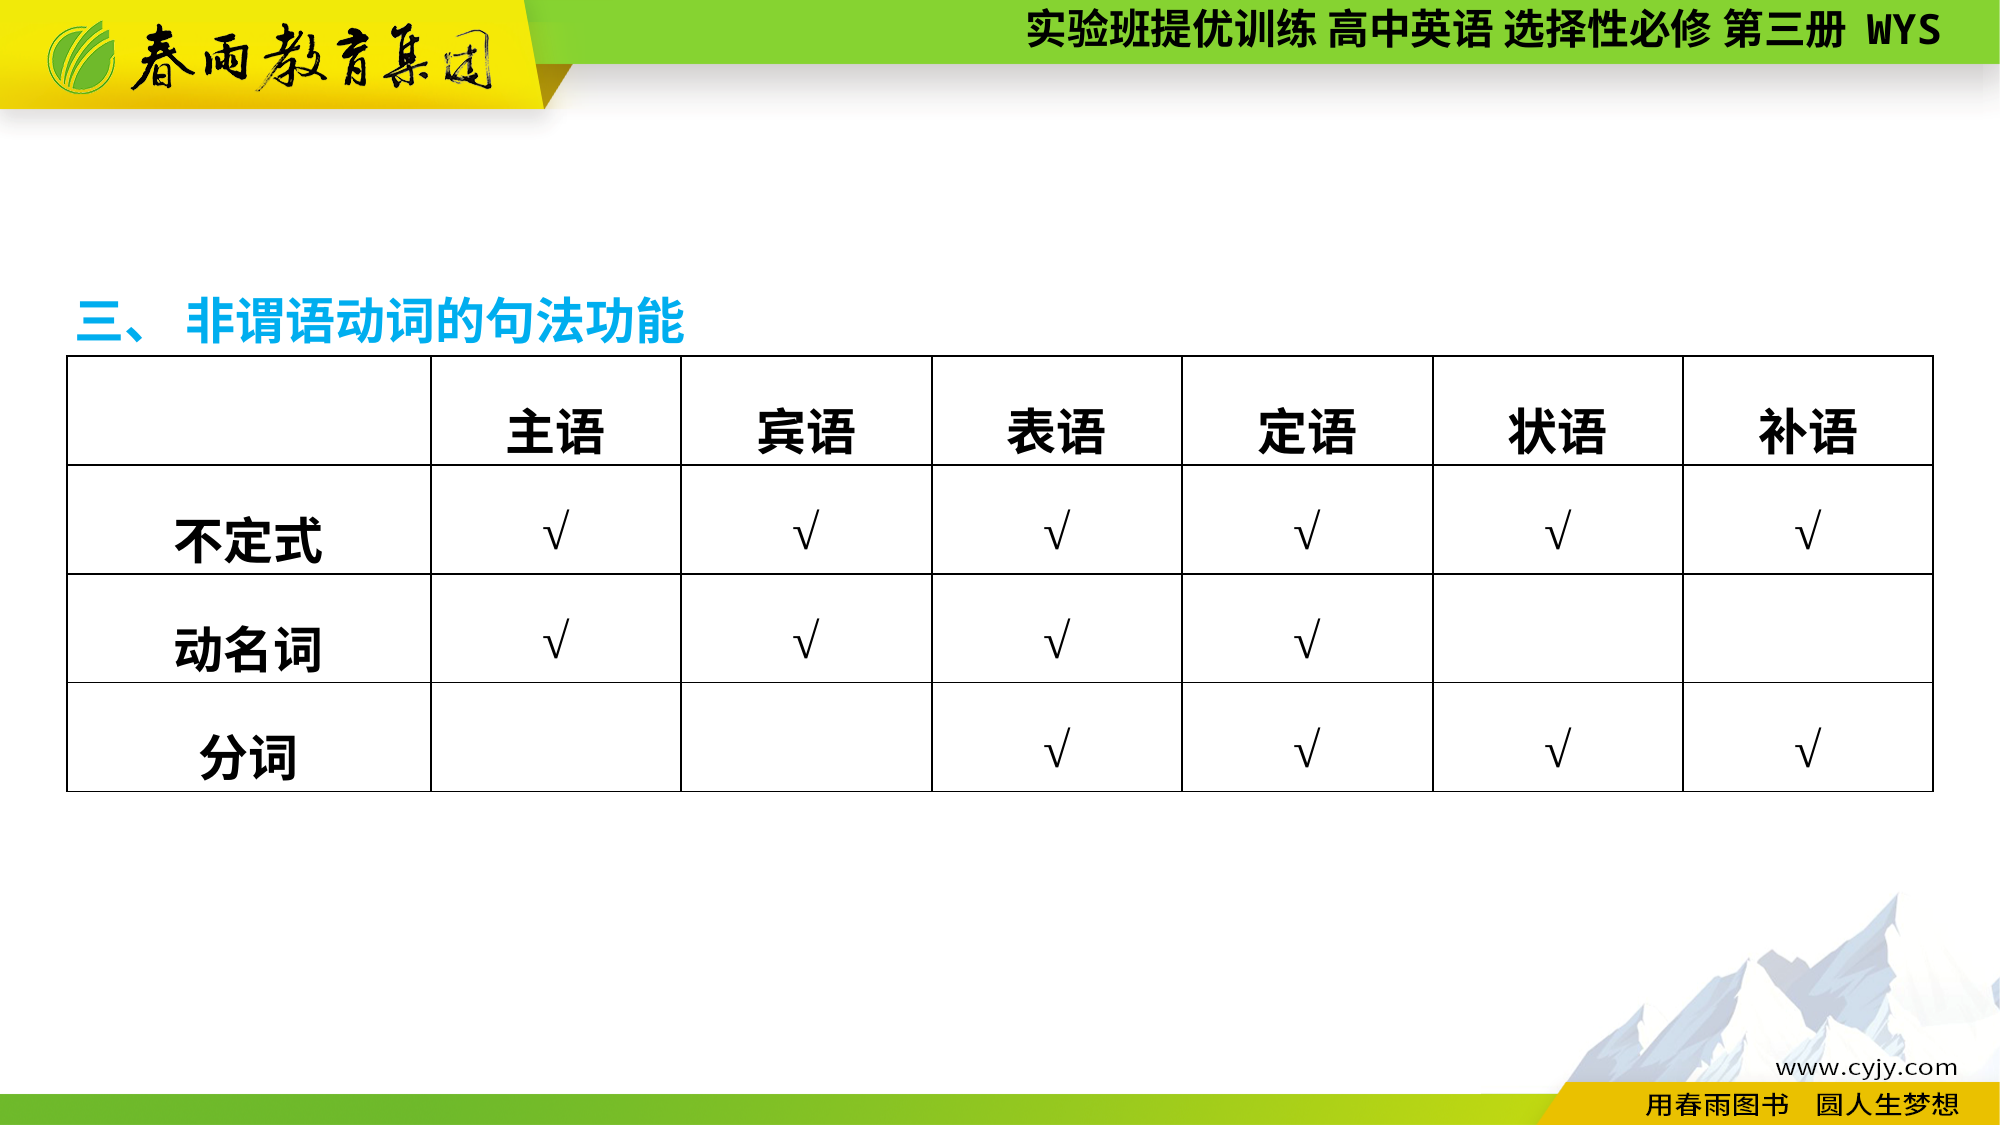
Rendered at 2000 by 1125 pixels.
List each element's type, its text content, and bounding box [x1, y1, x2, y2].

table_cell √ [1434, 466, 1682, 573]
list 三、 非谓语动词的句法功能 [59, 252, 1944, 347]
table_cell √ [432, 575, 680, 682]
table_cell √ [1183, 466, 1432, 573]
table_cell √ [933, 575, 1181, 682]
table_header [68, 357, 430, 464]
table_header 表语 [933, 357, 1181, 464]
table_cell √ [1183, 683, 1432, 791]
table_cell [432, 683, 680, 791]
table_cell [1434, 575, 1682, 682]
table_header 定语 [1183, 357, 1432, 464]
table_header 状语 [1434, 357, 1682, 464]
table_cell 不定式 [68, 466, 430, 573]
table_cell [1684, 575, 1932, 682]
table_cell √ [682, 575, 931, 682]
table_cell √ [1183, 575, 1432, 682]
table_cell 动名词 [68, 575, 430, 682]
table_cell √ [1684, 683, 1932, 791]
table_header 补语 [1684, 357, 1932, 464]
table_cell √ [1684, 466, 1932, 573]
table_cell √ [933, 683, 1181, 791]
table_cell √ [682, 466, 931, 573]
picture [0, 0, 2000, 1125]
table_header 主语 [432, 357, 680, 464]
table_cell √ [432, 466, 680, 573]
table_cell [682, 683, 931, 791]
table_cell √ [1434, 683, 1682, 791]
table_header 宾语 [682, 357, 931, 464]
table_cell 分词 [68, 683, 430, 791]
table_cell √ [933, 466, 1181, 573]
